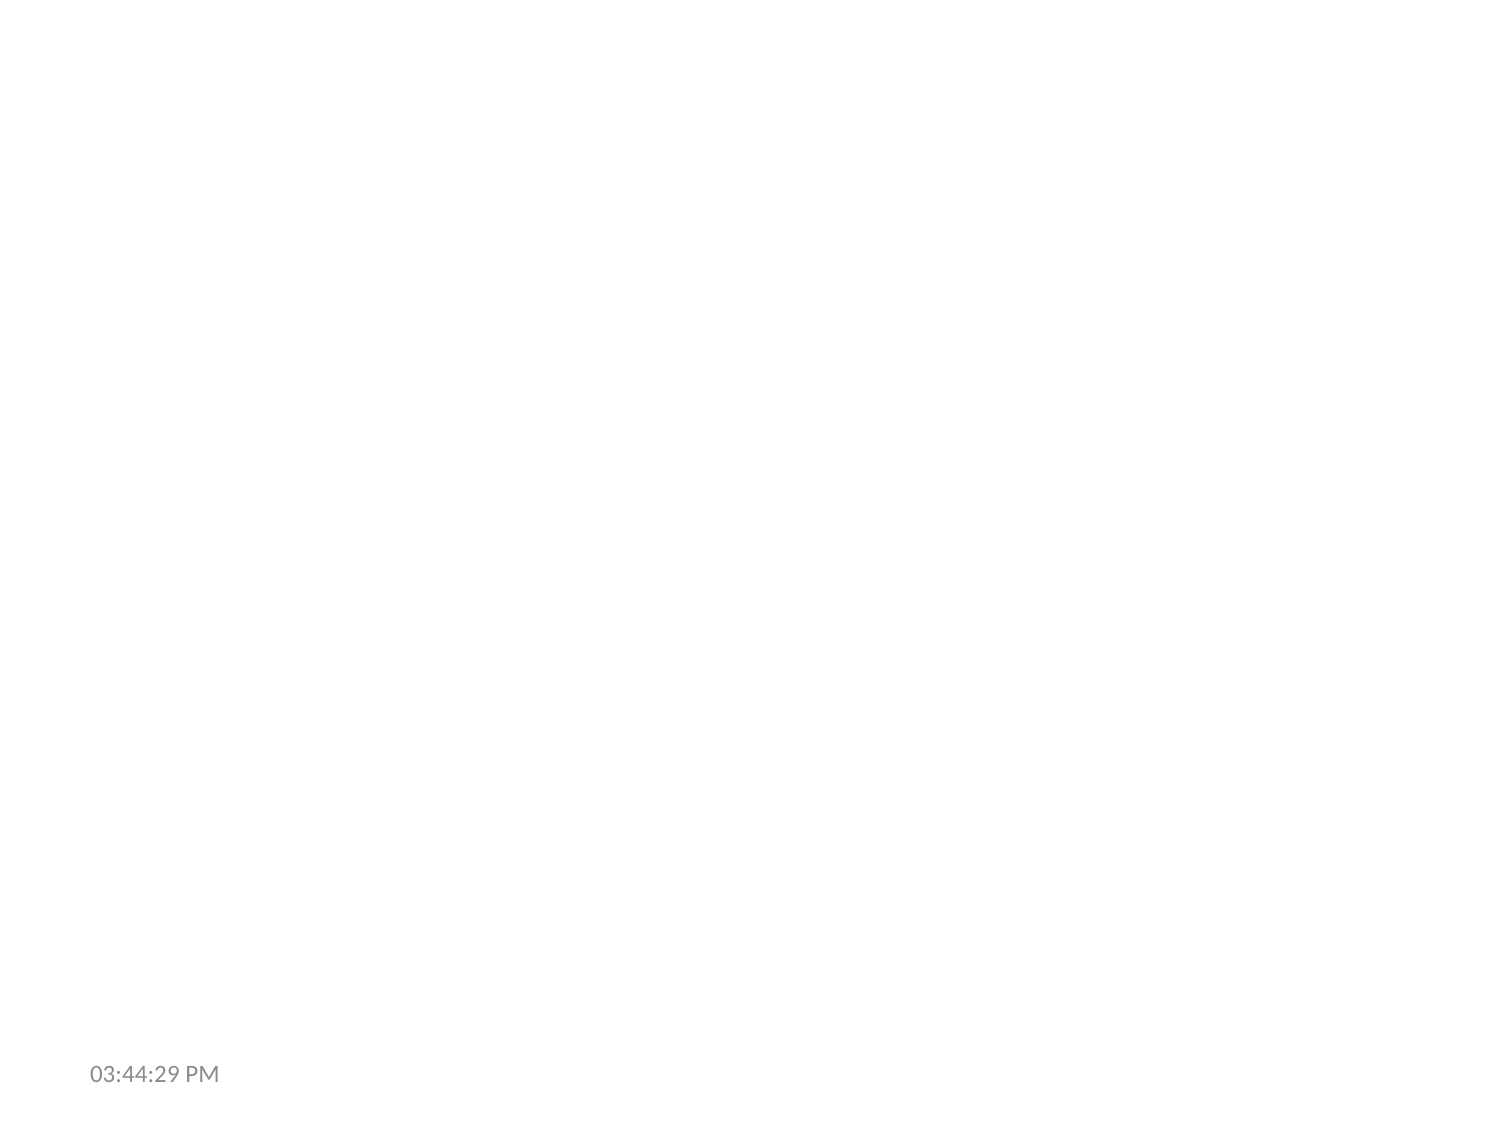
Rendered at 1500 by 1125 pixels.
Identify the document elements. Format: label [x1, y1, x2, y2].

slide_number [75, 1042, 425, 1103]
